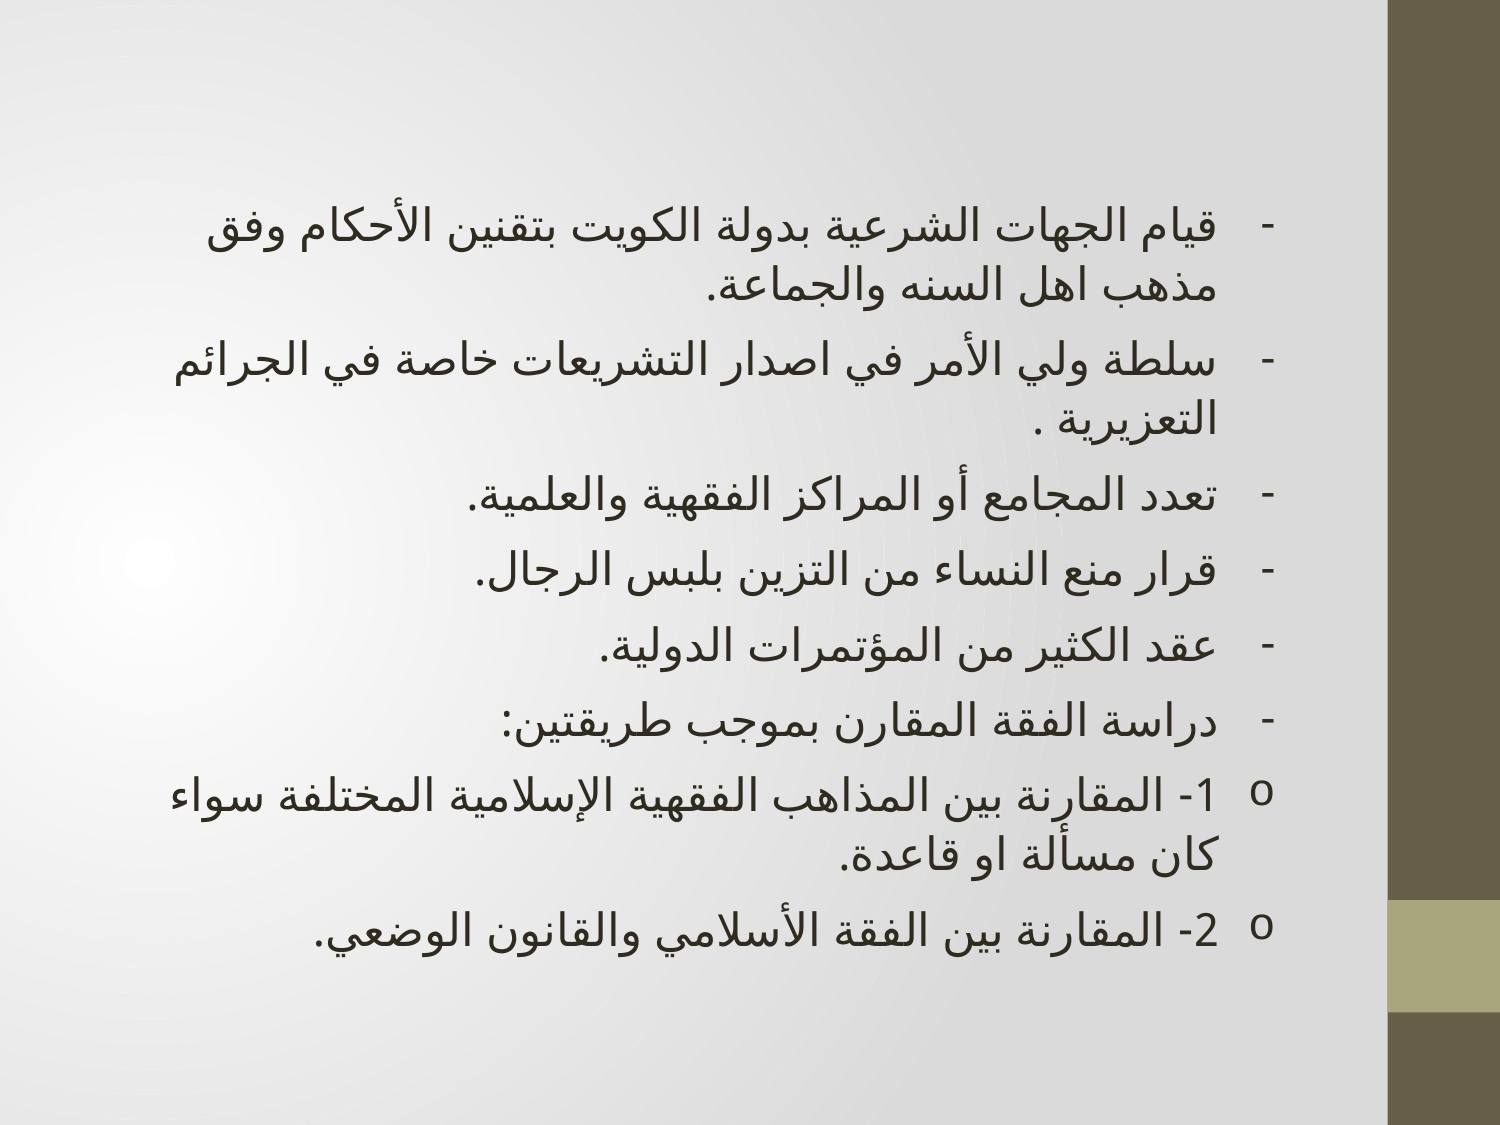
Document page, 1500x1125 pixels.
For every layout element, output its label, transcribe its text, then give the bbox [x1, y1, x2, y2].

text_box قيام الجهات الشرعية بدولة الكويت بتقنين الأحكام وفق مذهب اهل السنه والجماعة. سلطة ولي الأمر في اصدار التشريعات خاصة في الجرائم التعزيرية . تعدد المجامع أو المراكز الفقهية والعلمية. قرار منع النساء من التزين بلبس الرجال. عقد الكثير من المؤتمرات الدولية. دراسة الفقة المقارن بموجب طريقتين: 1- المقارنة بين المذاهب الفقهية الإسلامية المختلفة سواء كان مسألة او قاعدة. 2- المقارنة بين الفقة الأسلامي والقانون الوضعي. [147, 184, 1291, 963]
